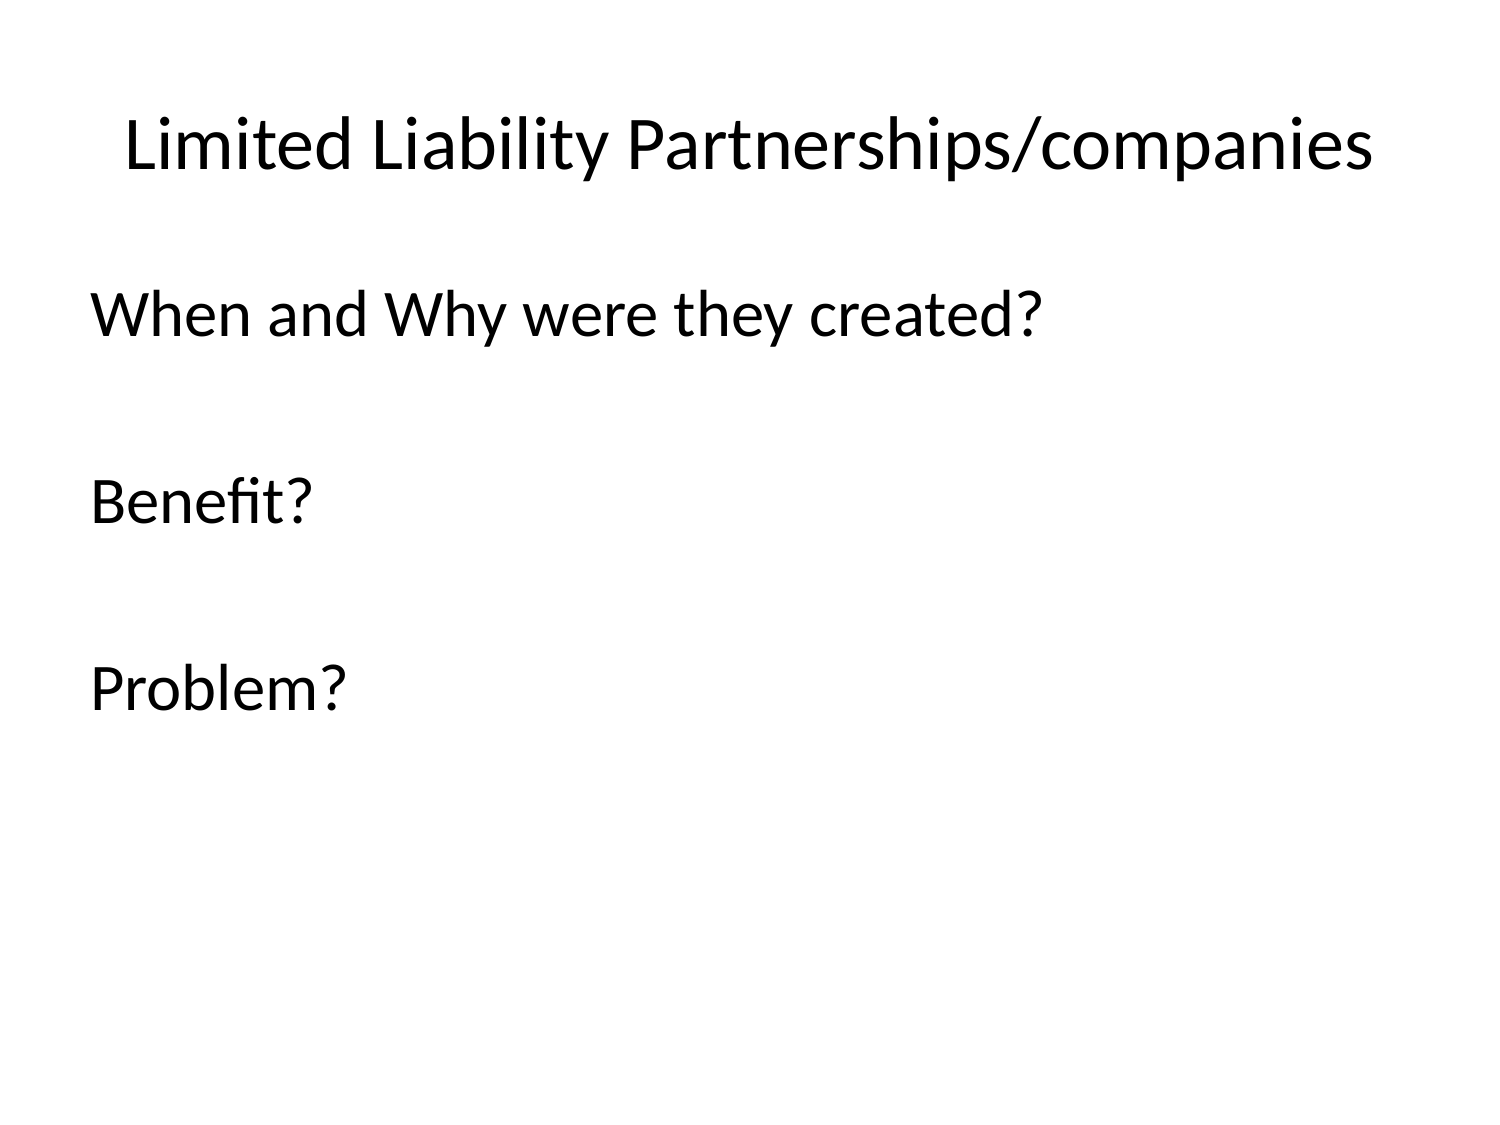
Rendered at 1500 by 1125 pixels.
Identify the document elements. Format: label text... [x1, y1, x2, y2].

title Limited Liability Partnerships/companies [75, 45, 1425, 233]
list When and Why were they created? Benefit? Problem? [75, 262, 1425, 1005]
